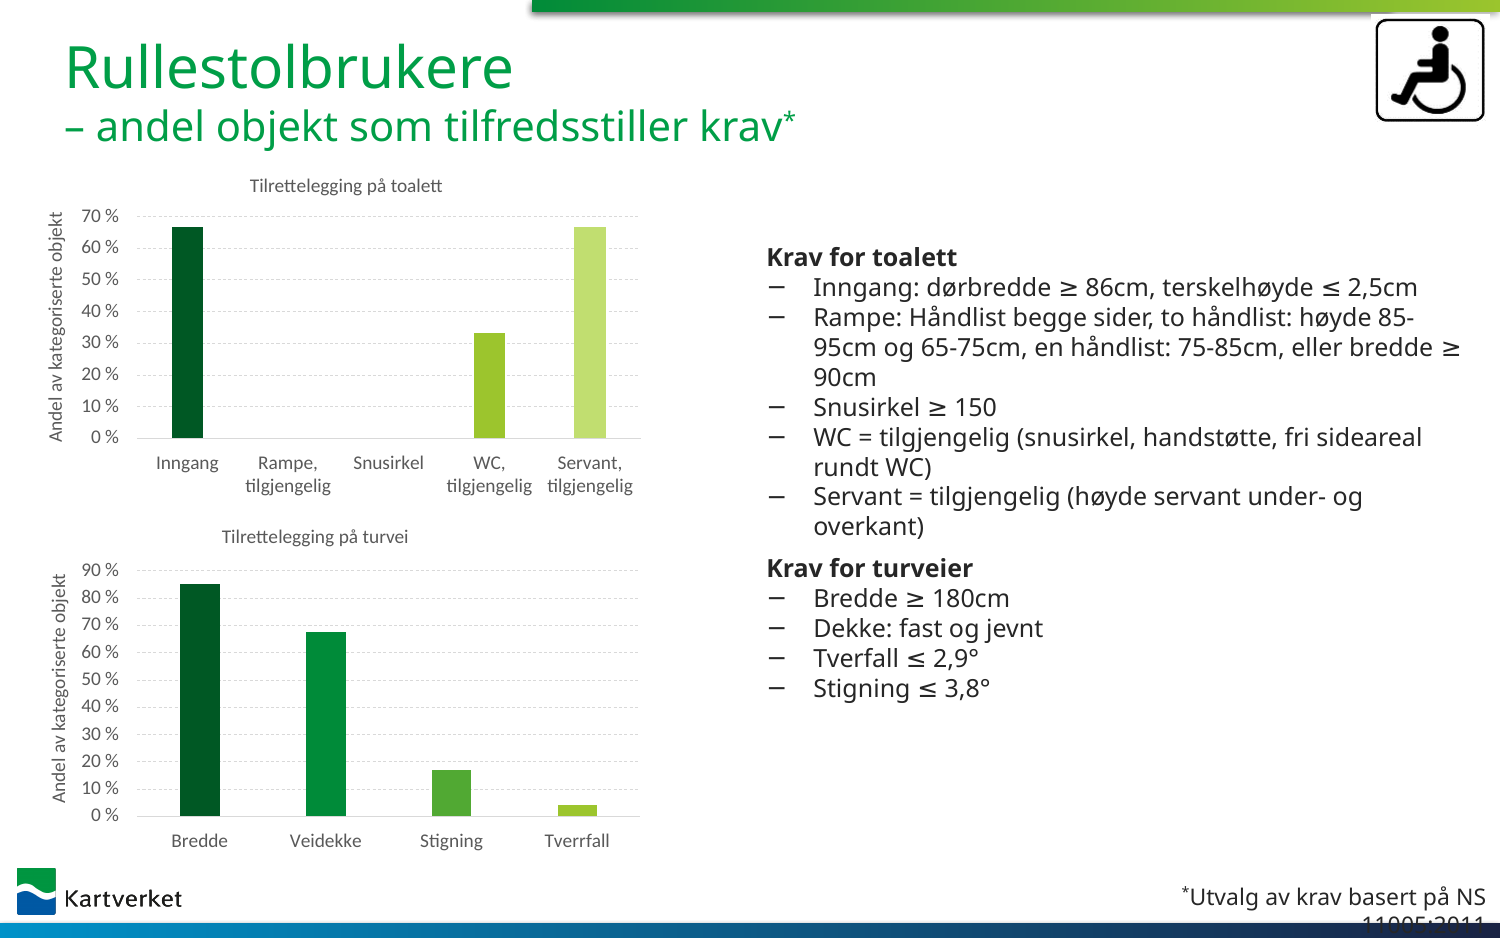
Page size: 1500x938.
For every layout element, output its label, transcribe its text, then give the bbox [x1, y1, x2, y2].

picture [41, 520, 652, 859]
picture [1371, 13, 1491, 127]
text_box Krav for turveier Bredde ≥ 180cm Dekke: fast og jevnt Tverfall ≤ 2,9° Stigning ≤ 3,8° [751, 545, 1483, 710]
text_box *Utvalg av krav basert på NS 11005:2011 [1068, 873, 1500, 938]
text_box Krav for toalett Inngang: dørbredde ≥ 86cm, terskelhøyde ≤ 2,5cm Rampe: Håndlist begge sider, to håndlist: høyde 85-95cm og 65-75cm, en håndlist: 75-85cm, eller bredde ≥ 90cm Snusirkel ≥ 150 WC = tilgjengelig (snusirkel, handstøtte, fri sideareal rundt WC) Servant = tilgjengelig (høyde servant under- og overkant) [751, 234, 1483, 545]
picture [41, 166, 652, 505]
text_box Rullestolbrukere – andel objekt som tilfredsstiller krav* [49, 14, 1431, 158]
